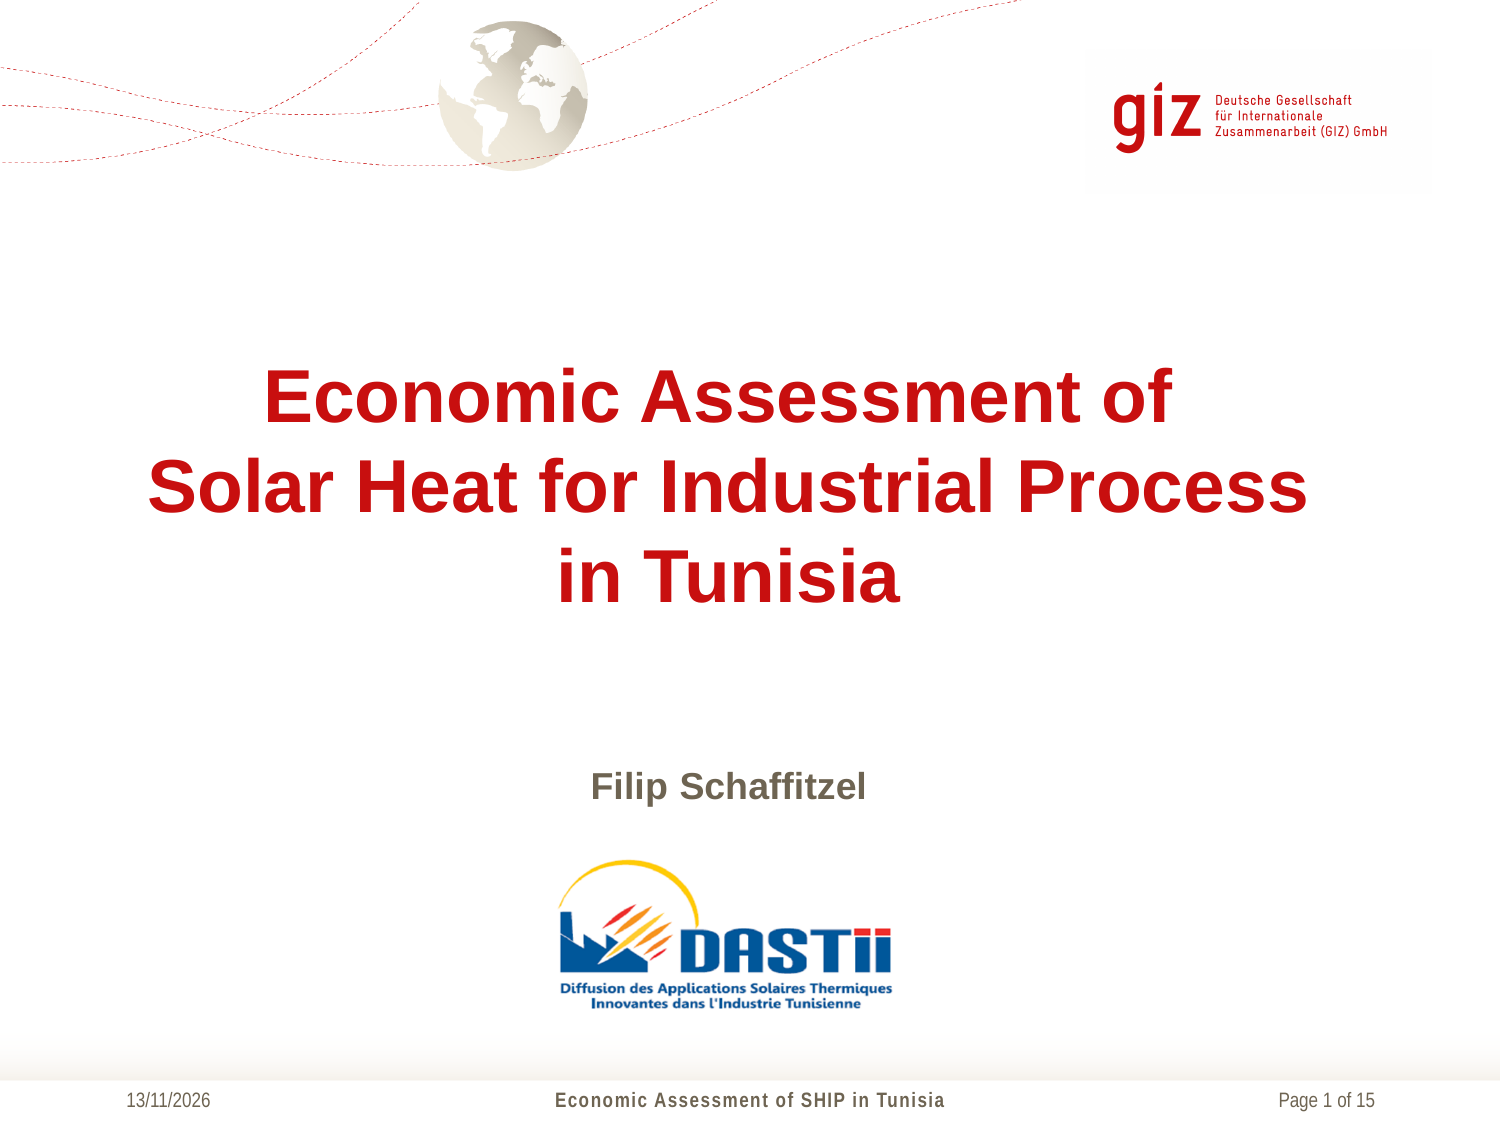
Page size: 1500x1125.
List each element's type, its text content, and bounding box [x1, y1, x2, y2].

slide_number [111, 1079, 325, 1121]
footer Economic Assessment of SHIP in Tunisia [469, 1079, 1031, 1121]
picture [0, 849, 1500, 1081]
text_box Economic Assessment of Solar Heat for Industrial Process in Tunisia Filip Schaffitzel [32, 138, 1426, 792]
picture [0, 0, 1500, 194]
